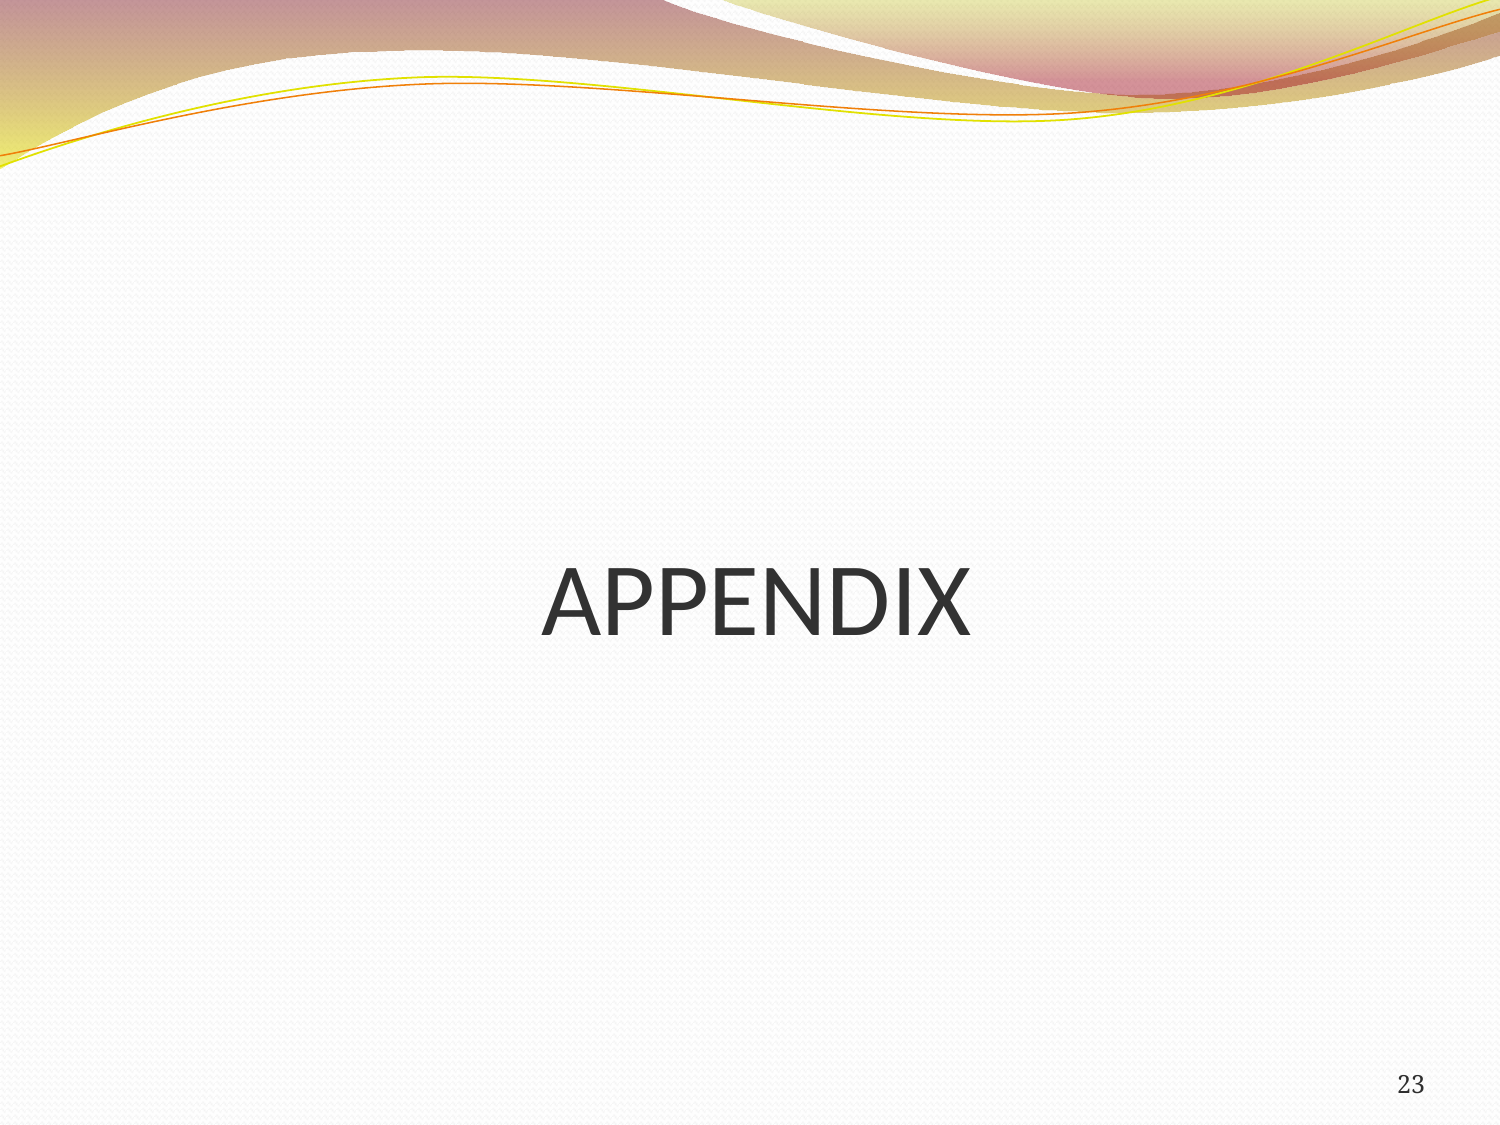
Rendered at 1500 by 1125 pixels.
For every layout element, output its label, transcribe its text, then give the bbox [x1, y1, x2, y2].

title APPENDIX [75, 468, 1438, 657]
slide_number 23 [1299, 1042, 1425, 1103]
